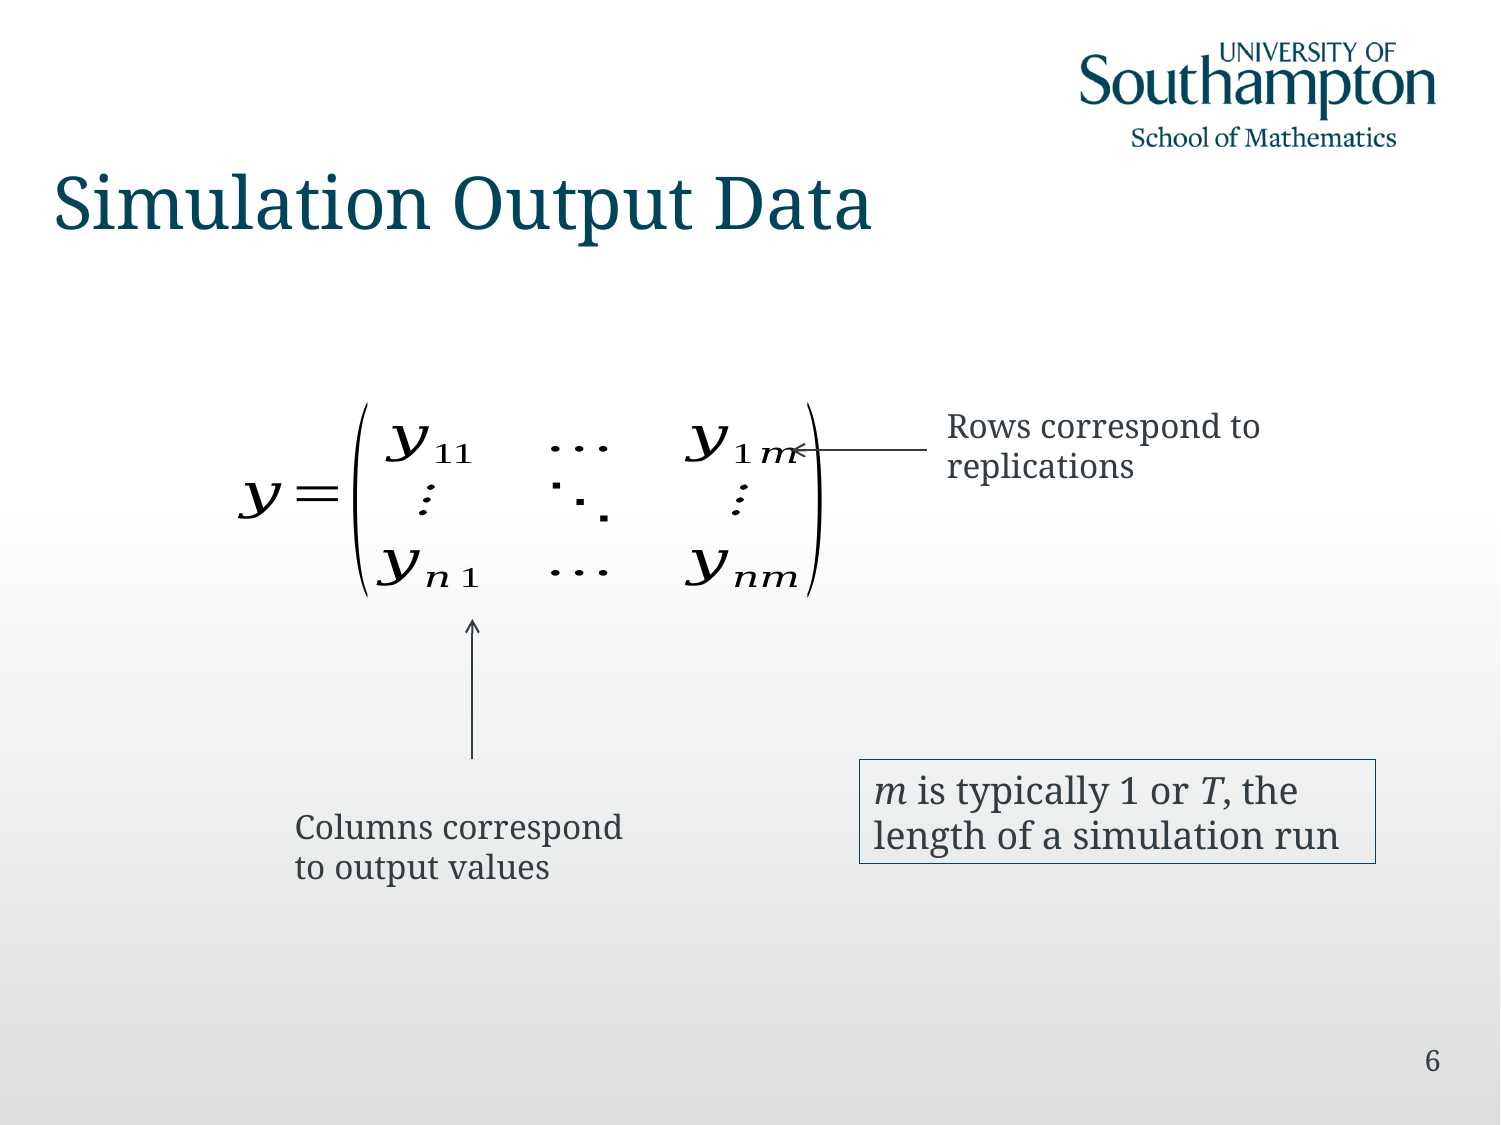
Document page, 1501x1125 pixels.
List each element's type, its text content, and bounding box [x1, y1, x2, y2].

text_box Columns correspond to output values [279, 798, 666, 894]
text_box m is typically 1 or T, the length of a simulation run [859, 759, 1376, 864]
title Simulation Output Data [53, 148, 1448, 256]
slide_number 6 [1128, 1034, 1441, 1110]
text_box Rows correspond to replications [932, 397, 1376, 493]
picture [1296, 42, 1301, 51]
picture [1080, 42, 1436, 147]
